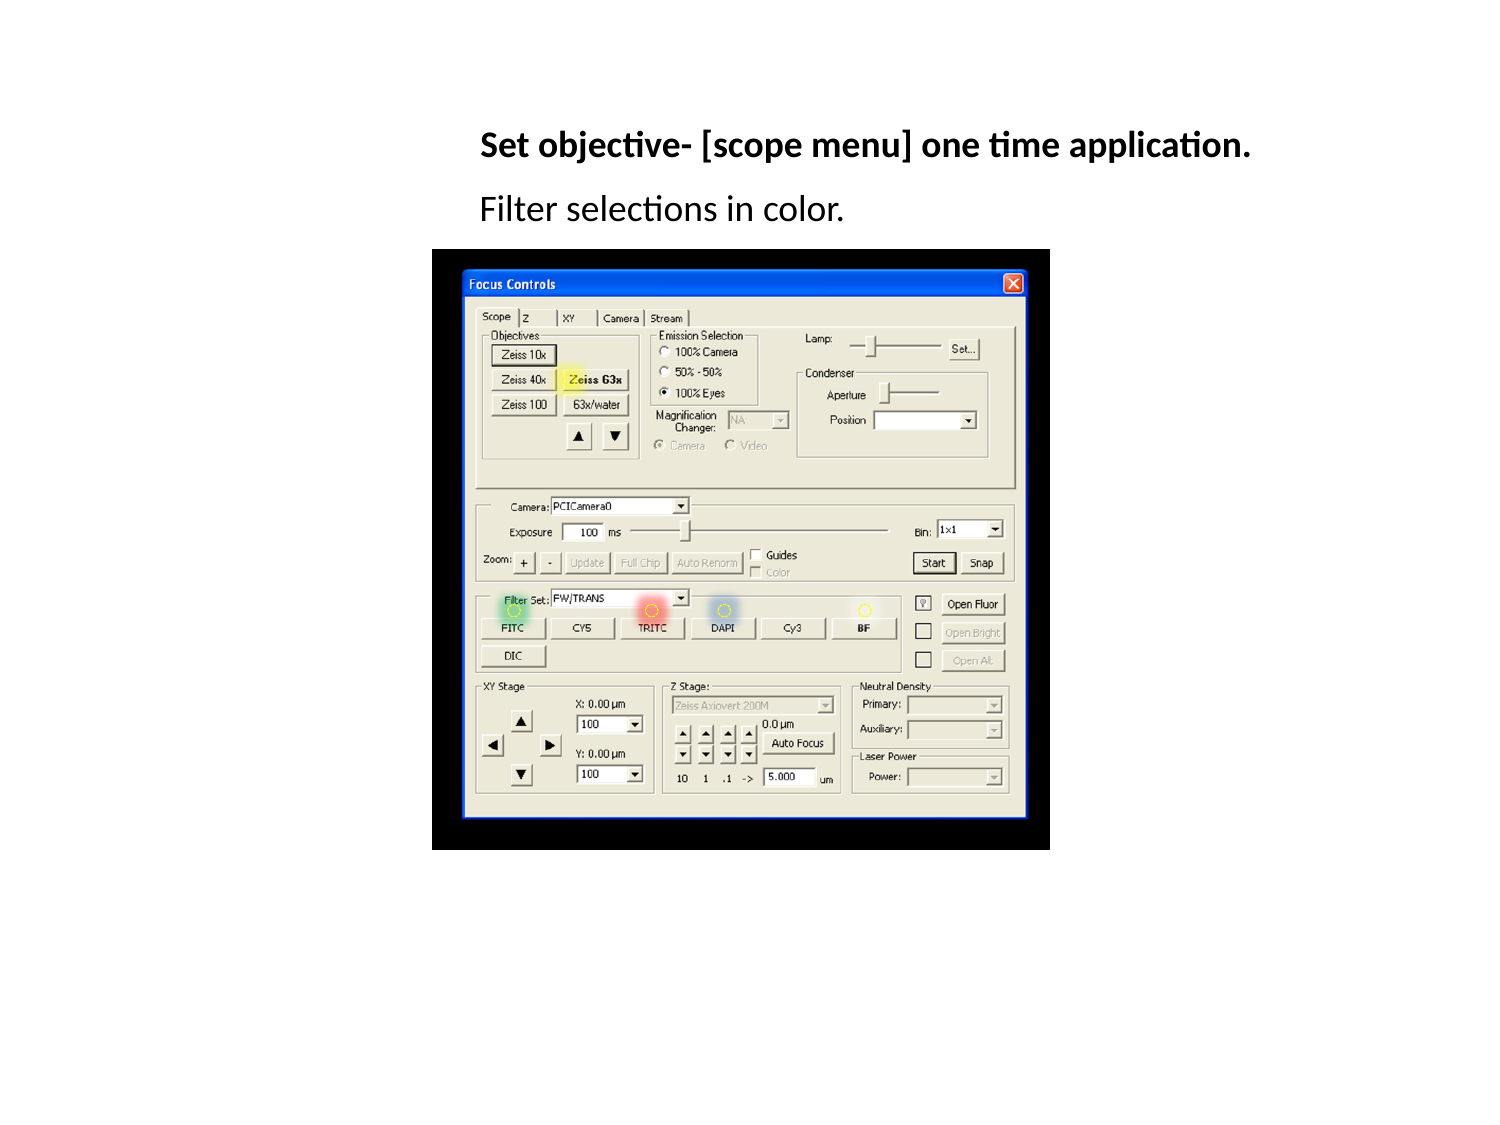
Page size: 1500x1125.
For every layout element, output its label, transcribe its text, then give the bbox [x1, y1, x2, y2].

text_box Filter selections in color. [464, 176, 870, 237]
text_box Set objective- [scope menu] one time application. [465, 112, 1277, 173]
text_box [432, 249, 1050, 850]
